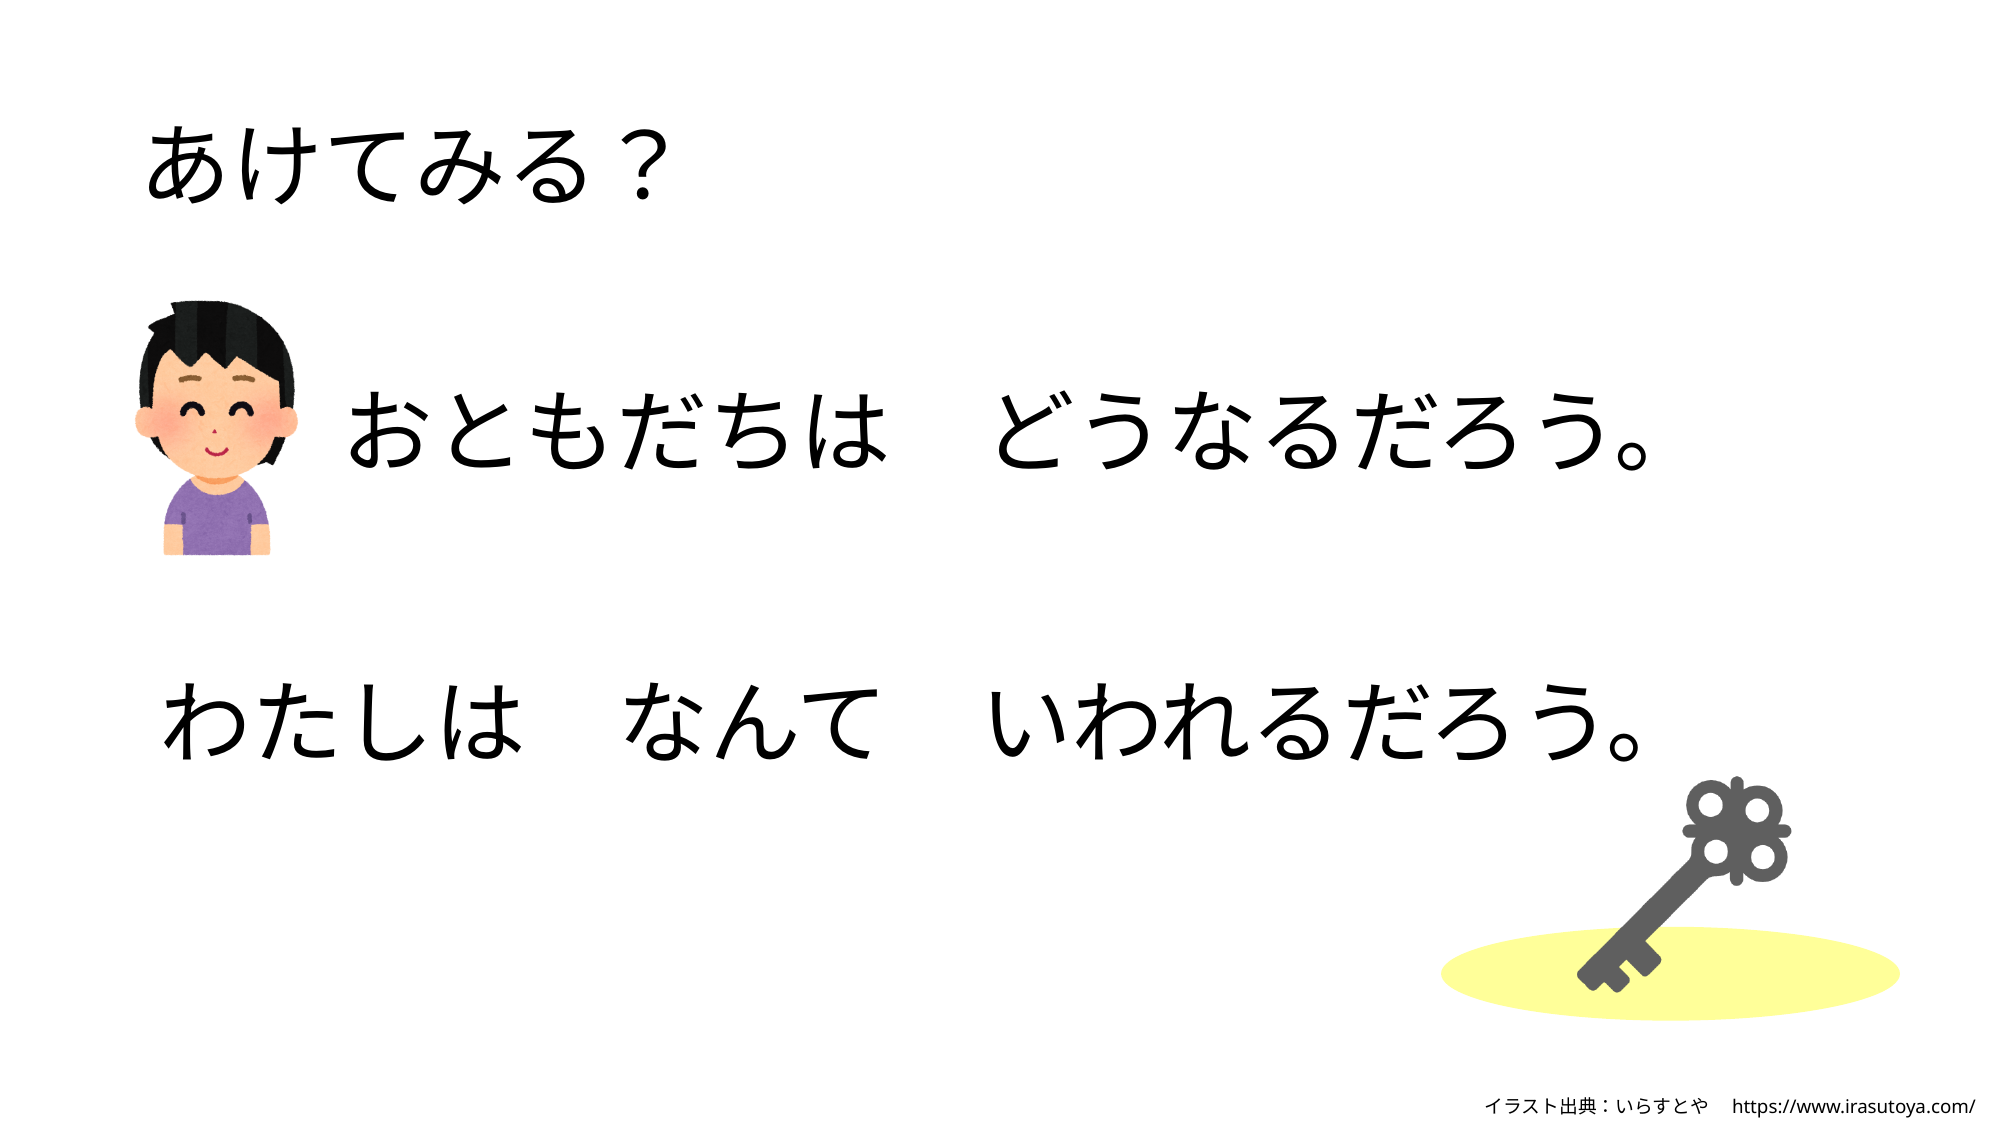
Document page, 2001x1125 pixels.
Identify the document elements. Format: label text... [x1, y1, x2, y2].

text_box わたしは なんて いわれるだろう。 [144, 657, 1649, 783]
text_box イラスト出典：いらすとや https://www.irasutoya.com/ [1469, 1087, 2000, 1125]
picture [1558, 758, 1812, 1012]
text_box [1439, 931, 1902, 1023]
text_box おともだちは どうなるだろう。 [326, 366, 1831, 492]
text_box あけてみる？ [124, 100, 1629, 226]
picture [124, 268, 309, 563]
